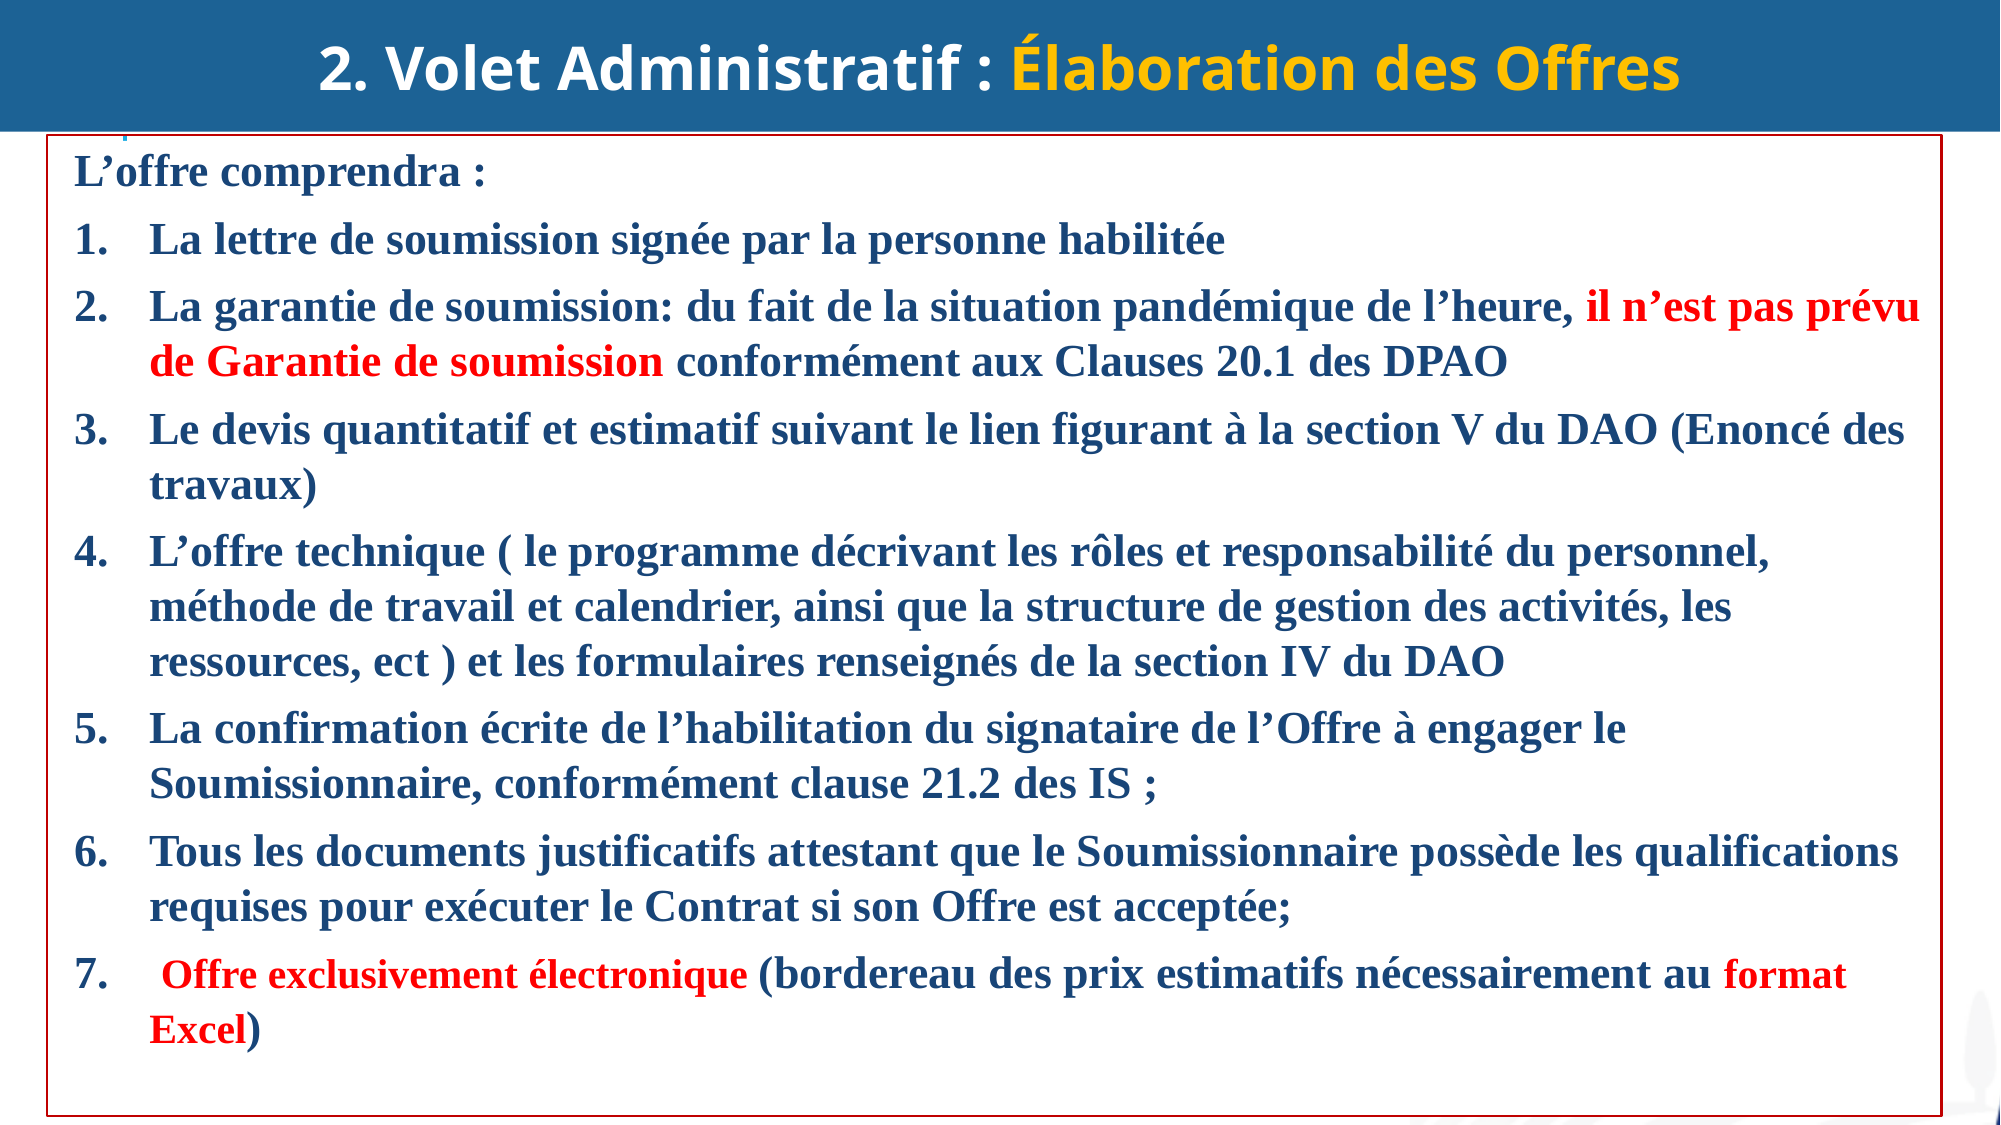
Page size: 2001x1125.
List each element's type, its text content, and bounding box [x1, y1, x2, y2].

picture [1409, 759, 2000, 1125]
text_box [46, 134, 1943, 1117]
text_box 2. Volet Administratif : Élaboration des Offres [0, 0, 2000, 133]
